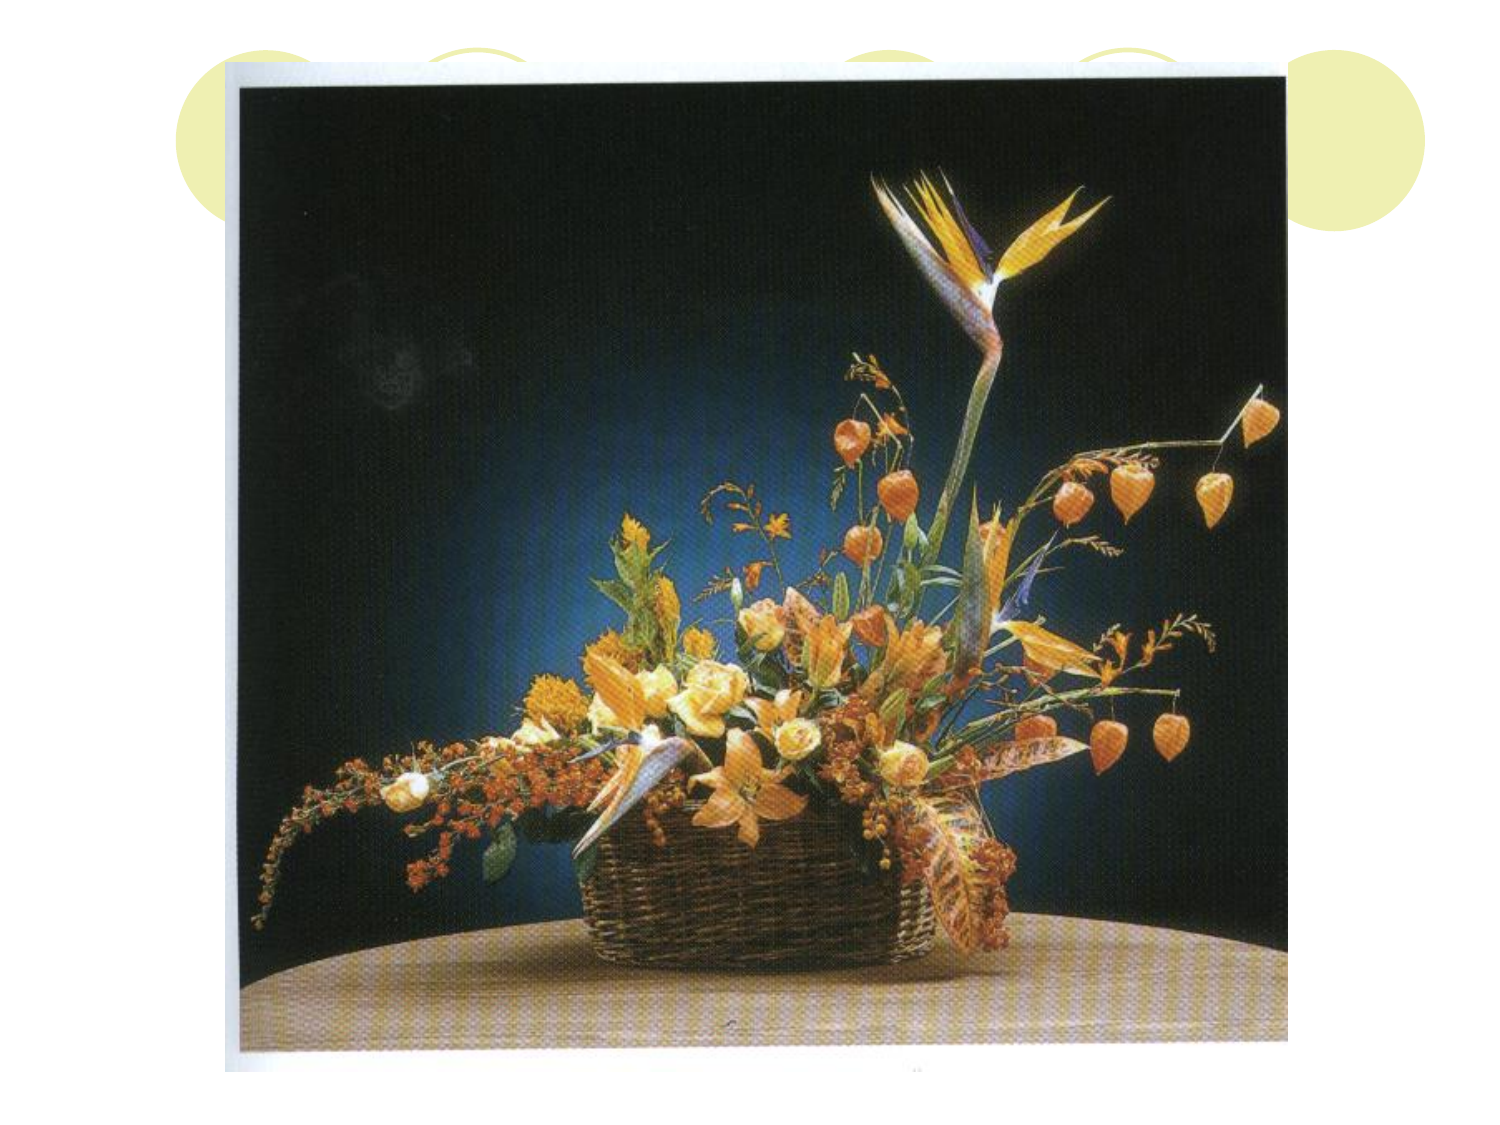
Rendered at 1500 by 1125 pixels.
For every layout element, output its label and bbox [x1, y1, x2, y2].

picture [224, 62, 1288, 1072]
